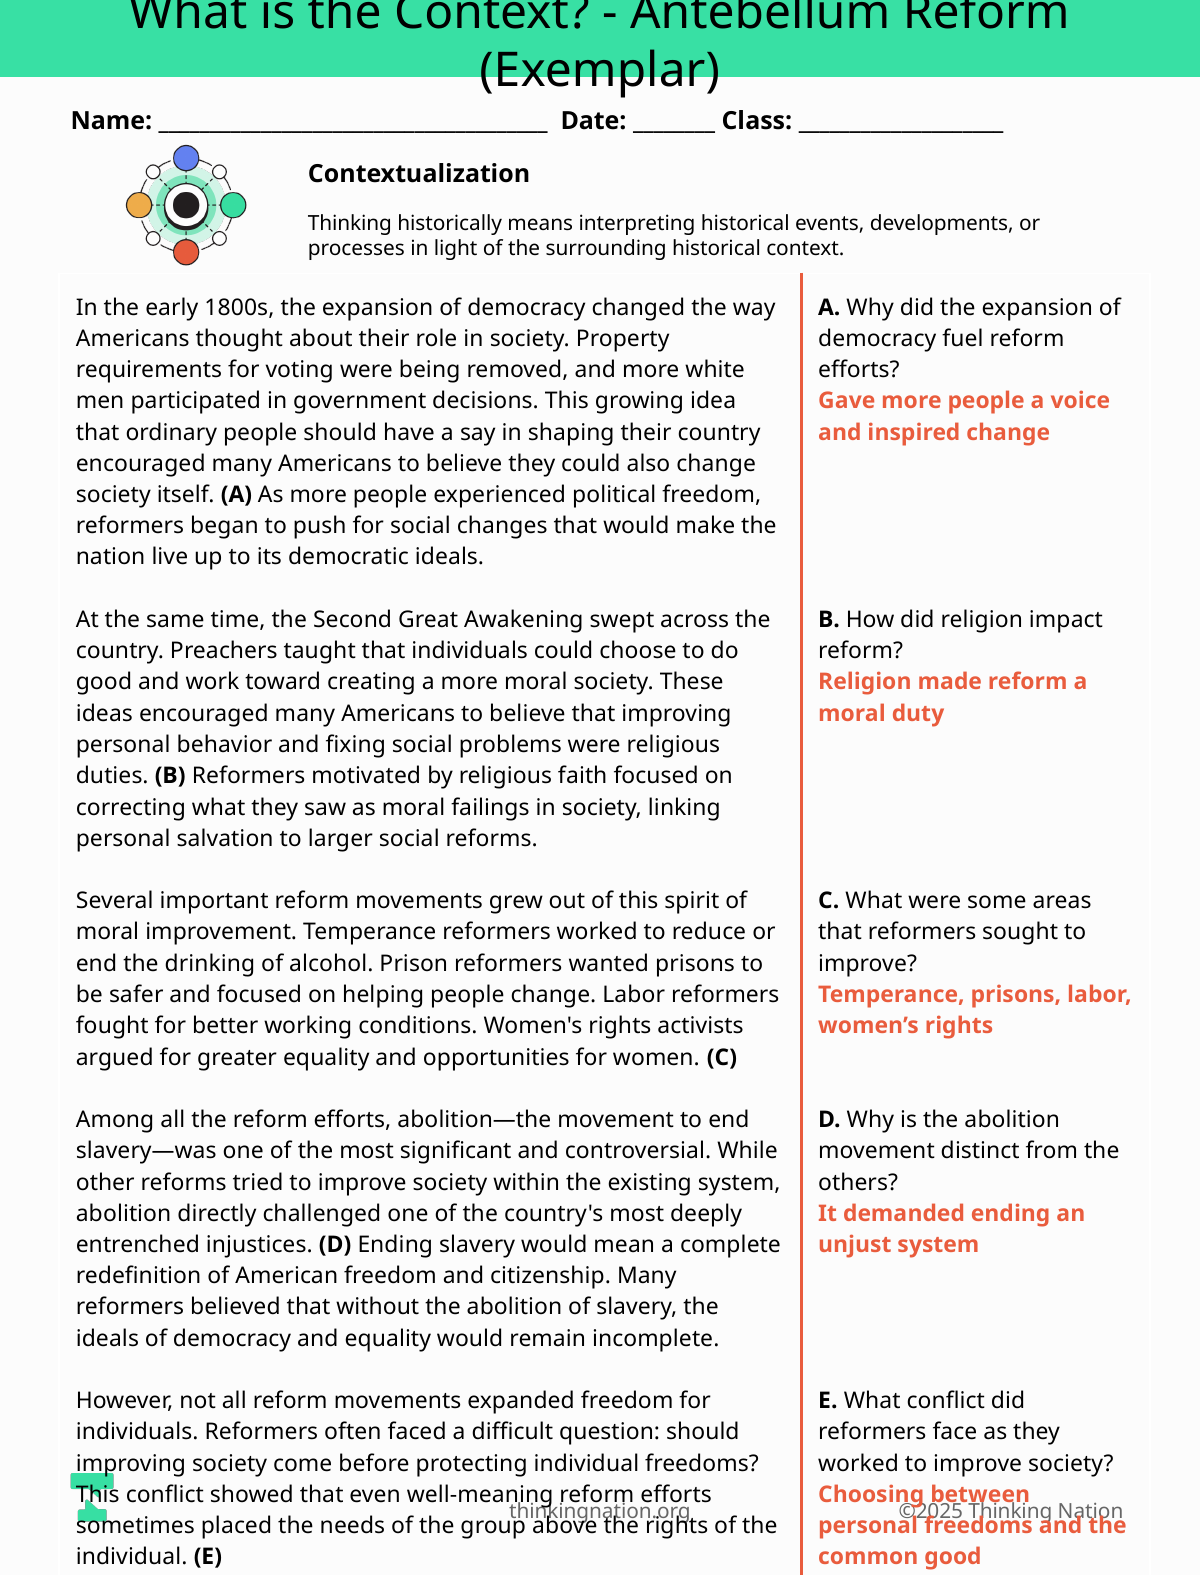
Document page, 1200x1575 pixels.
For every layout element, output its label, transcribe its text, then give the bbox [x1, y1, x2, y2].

picture [106, 126, 265, 285]
text_box What is the Context? - Antebellum Reform (Exemplar) [0, 0, 1200, 77]
table_header A. Why did the expansion of democracy fuel reform efforts? Gave more people a voice and inspired change B. How did religion impact reform? Religion made reform a moral duty C. What were some areas that reformers sought to improve? Temperance, prisons, labor, women’s rights D. Why is the abolition movement distinct from the others? It demanded ending an unjust system E. What conflict did reformers face as they worked to improve society? Choosing between personal freedoms and the common good [803, 274, 1149, 1575]
picture [58, 1463, 126, 1531]
text_box Name: ______________________________________ Date: ________ Class: ____________________ [55, 89, 1200, 149]
table_header In the early 1800s, the expansion of democracy changed the way Americans thought about their role in society. Property requirements for voting were being removed, and more white men participated in government decisions. This growing idea that ordinary people should have a say in shaping their country encouraged many Americans to believe they could also change society itself. (A) As more people experienced political freedom, reformers began to push for social changes that would make the nation live up to its democratic ideals. At the same time, the Second Great Awakening swept across the country. Preachers taught that individuals could choose to do good and work toward creating a more moral society. These ideas encouraged many Americans to believe that improving personal behavior and fixing social problems were religious duties. (B) Reformers motivated by religious faith focused on correcting what they saw as moral failings in society, linking personal salvation to larger social reforms. Several important reform movements grew out of this spirit of moral improvement. Temperance reformers worked to reduce or end the drinking of alcohol. Prison reformers wanted prisons to be safer and focused on helping people change. Labor reformers fought for better working conditions. Women's rights activists argued for greater equality and opportunities for women. (C) Among all the reform efforts, abolition—the movement to end slavery—was one of the most significant and controversial. While other reforms tried to improve society within the existing system, abolition directly challenged one of the country's most deeply entrenched injustices. (D) Ending slavery would mean a complete redefinition of American freedom and citizenship. Many reformers believed that without the abolition of slavery, the ideals of democracy and equality would remain incomplete. However, not all reform movements expanded freedom for individuals. Reformers often faced a difficult question: should improving society come before protecting individual freedoms? This conflict showed that even well-meaning reform efforts sometimes placed the needs of the group above the rights of the individual. (E) [60, 274, 800, 1575]
text_box Contextualization Thinking historically means interpreting historical events, developments, or processes in light of the surrounding historical context. [289, 149, 1130, 262]
